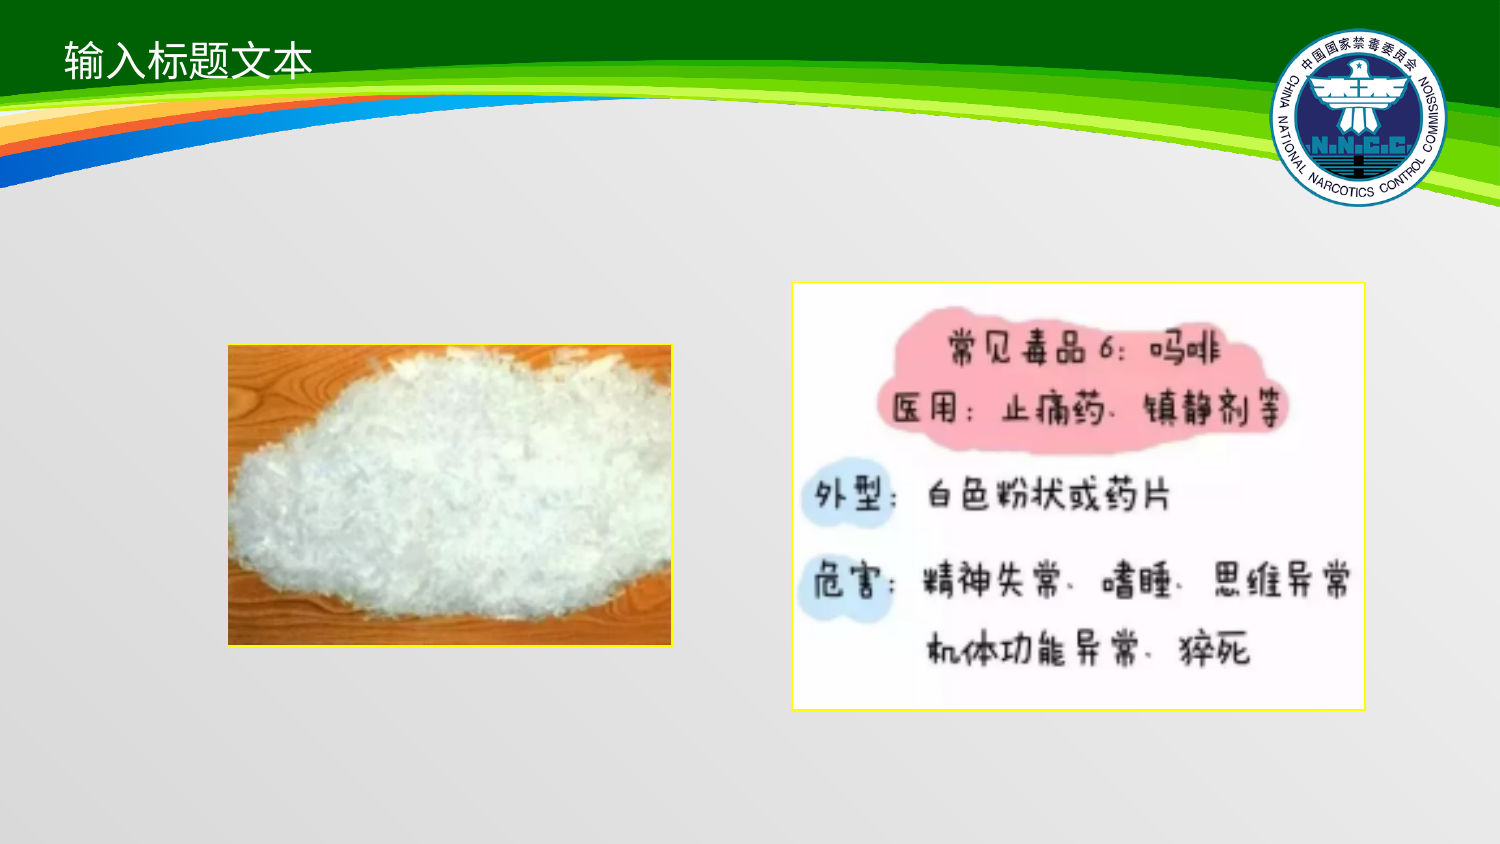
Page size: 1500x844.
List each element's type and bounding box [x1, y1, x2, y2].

picture [228, 345, 672, 646]
picture [792, 283, 1365, 710]
picture [0, 0, 1500, 207]
